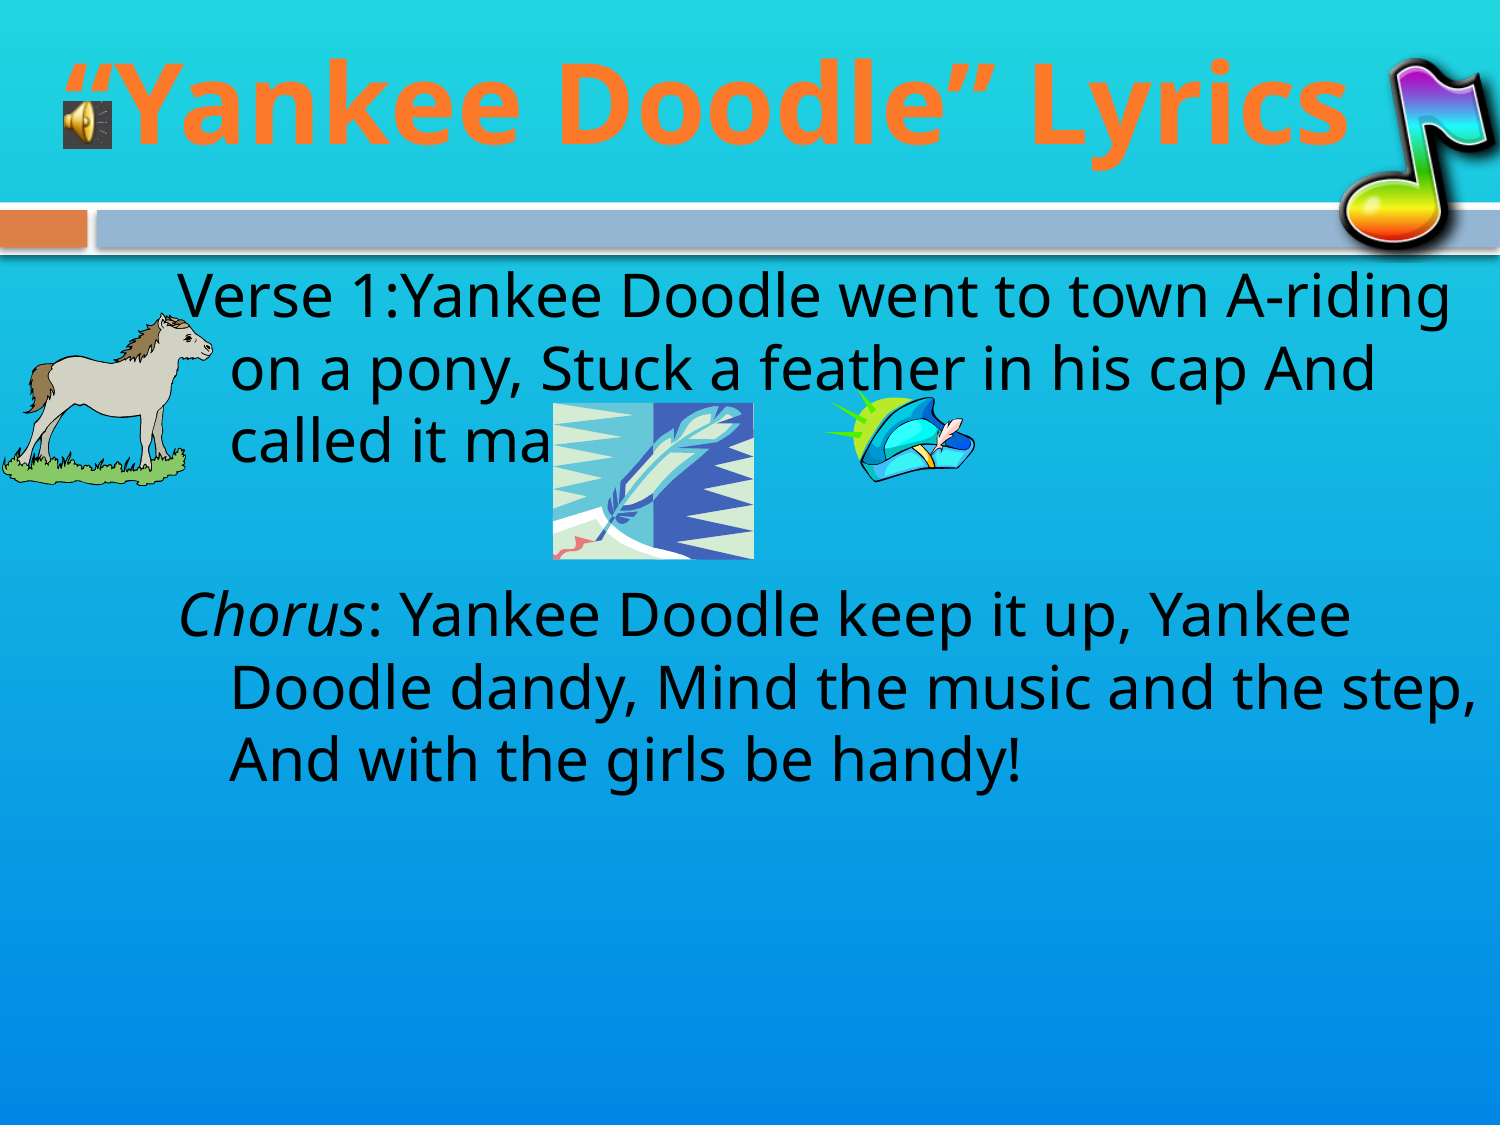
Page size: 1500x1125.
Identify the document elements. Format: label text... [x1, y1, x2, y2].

picture [0, 312, 214, 493]
text_box “Yankee Doodle” Lyrics [49, 24, 1368, 175]
picture [549, 399, 757, 559]
list Verse 1:Yankee Doodle went to town A-riding on a pony, Stuck a feather in his cap And called it macaroni. Chorus: Yankee Doodle keep it up, Yankee Doodle dandy, Mind the music and the step, And with the girls be handy! [162, 249, 1500, 988]
picture [1312, 49, 1500, 263]
picture [62, 99, 113, 151]
picture [824, 387, 976, 483]
